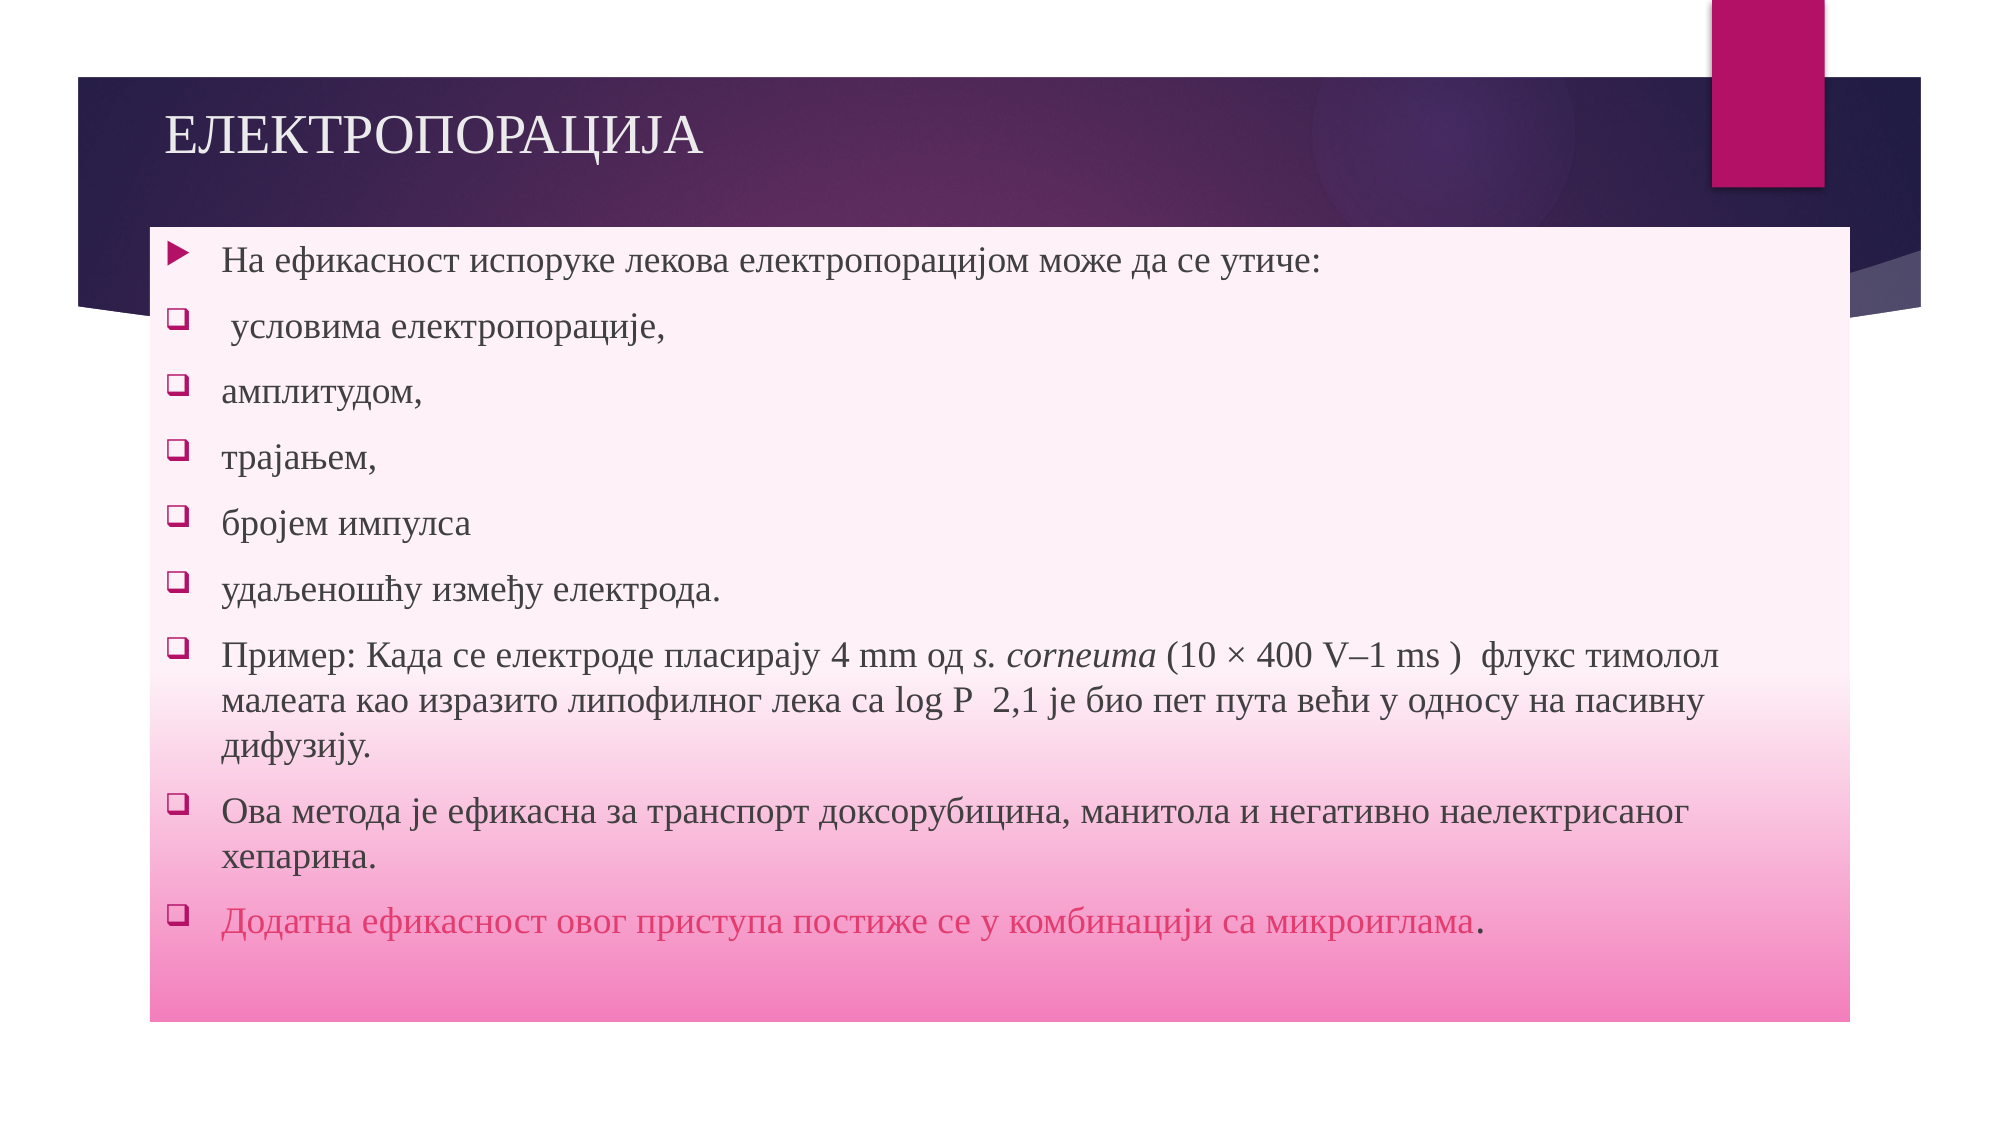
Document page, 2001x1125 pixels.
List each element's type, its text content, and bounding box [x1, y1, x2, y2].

title ЕЛЕКТРОПОРАЦИЈА [149, 0, 1851, 262]
list На ефикасност испоруке лекова електропорацијом може да се утиче: условима електропорације, амплитудом, трајањем, бројем импулса удаљеношћу између електрода. Пример: Када се електроде пласирају 4 mm од s. corneumа (10 × 400 V–1 ms ) флукс тимолол малеата као изразито липофилног лека са log P 2,1 је био пет пута већи у односу на пасивну дифузију. Ова метода је ефикасна за транспорт доксорубицина, манитола и негативно наелектрисаног хепарина. Додатна ефикасност овог приступа постиже се у комбинацији са микроиглама. [149, 227, 1850, 1022]
